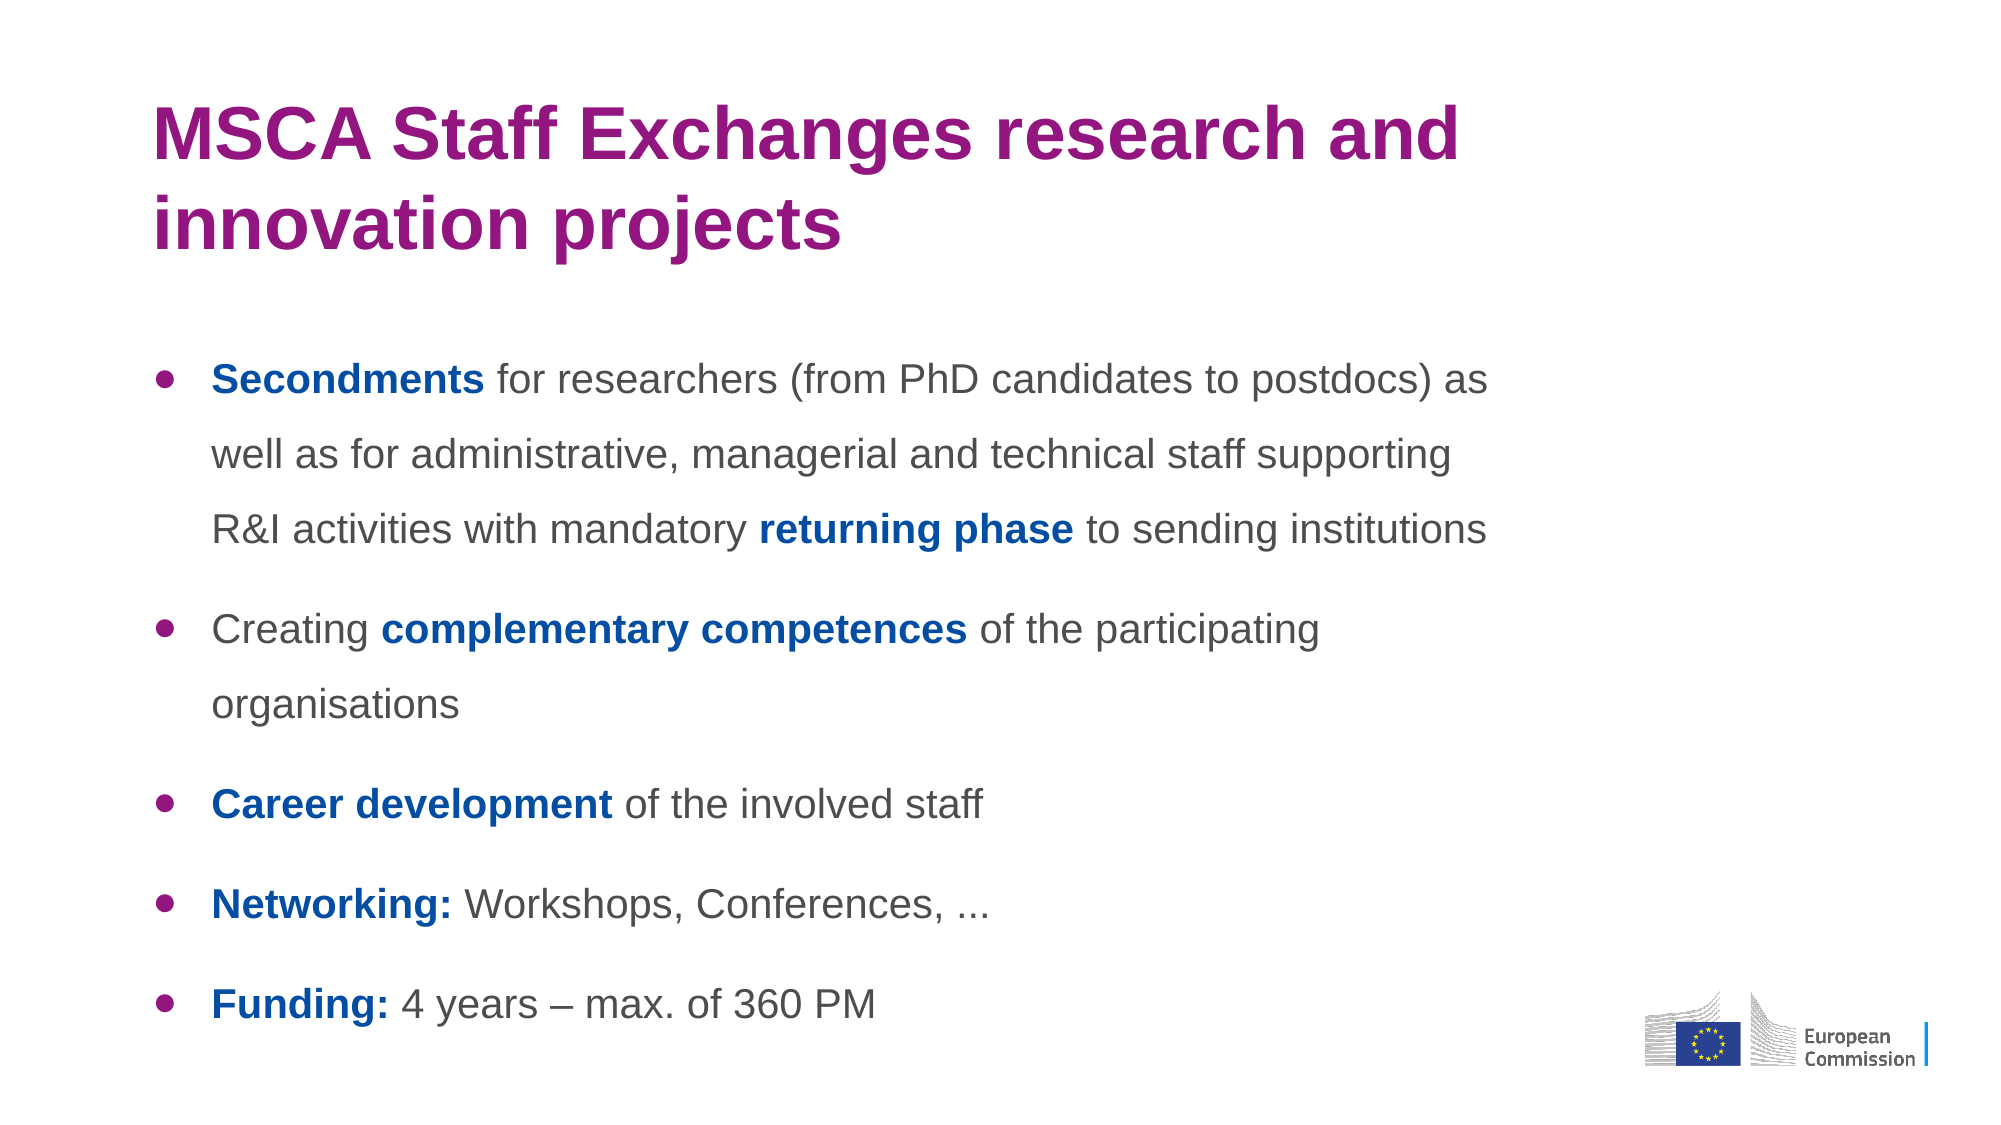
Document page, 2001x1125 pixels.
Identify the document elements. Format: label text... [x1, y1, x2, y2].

title MSCA Staff Exchanges research and innovation projects [137, 76, 1863, 176]
list Secondments for researchers (from PhD candidates to postdocs) as well as for administrative, managerial and technical staff supporting R&I activities with mandatory returning phase to sending institutions Creating complementary competences of the participating organisations Career development of the involved staff Networking: Workshops, Conferences, ... Funding: 4 years – max. of 360 PM [137, 319, 1526, 806]
picture [1645, 991, 1928, 1066]
